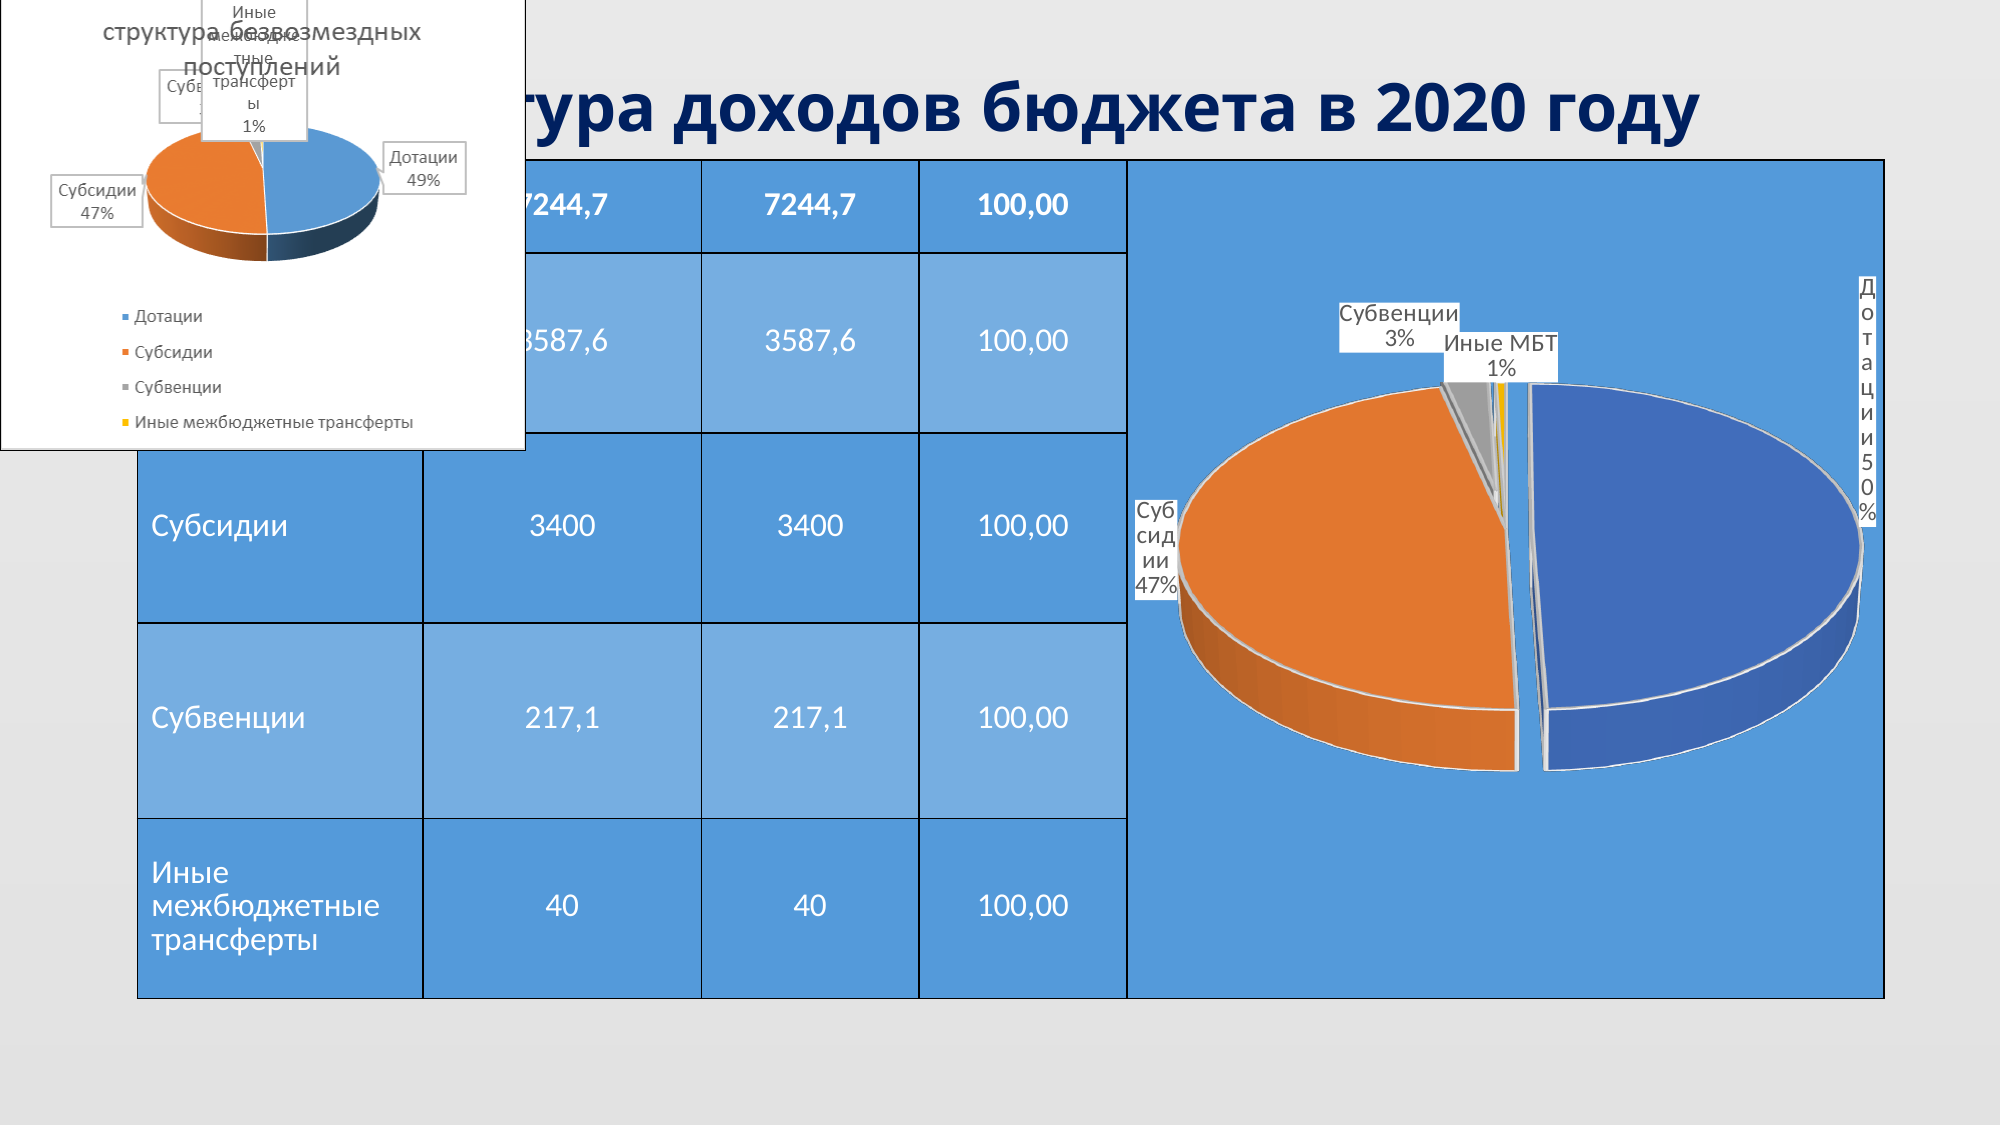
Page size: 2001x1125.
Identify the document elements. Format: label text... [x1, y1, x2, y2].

title Структура доходов бюджета в 2020 году [526, 59, 1863, 159]
table_cell 3400 [424, 434, 701, 622]
picture [1, 0, 525, 450]
table_cell Иные межбюджетные трансферты [138, 819, 422, 998]
table_cell Субвенции [138, 624, 422, 818]
chart [1128, 160, 1885, 999]
table_cell 3587,6 [702, 254, 918, 432]
table_cell 217,1 [702, 624, 918, 818]
table_cell 100,00 [920, 254, 1126, 432]
table_cell 40 [424, 819, 701, 998]
table_cell 100,00 [920, 434, 1126, 622]
table_cell 3400 [702, 434, 918, 622]
table_cell 100,00 [920, 624, 1126, 818]
table_header 100,00 [920, 161, 1126, 252]
table_header 7244,7 [702, 161, 918, 252]
table_cell 217,1 [424, 624, 701, 818]
table_cell 3587,6 [526, 254, 701, 432]
table_cell 40 [702, 819, 918, 998]
table_cell Субсидии [138, 451, 422, 622]
table_cell 100,00 [920, 819, 1126, 998]
table_header 7244,7 [526, 161, 701, 252]
